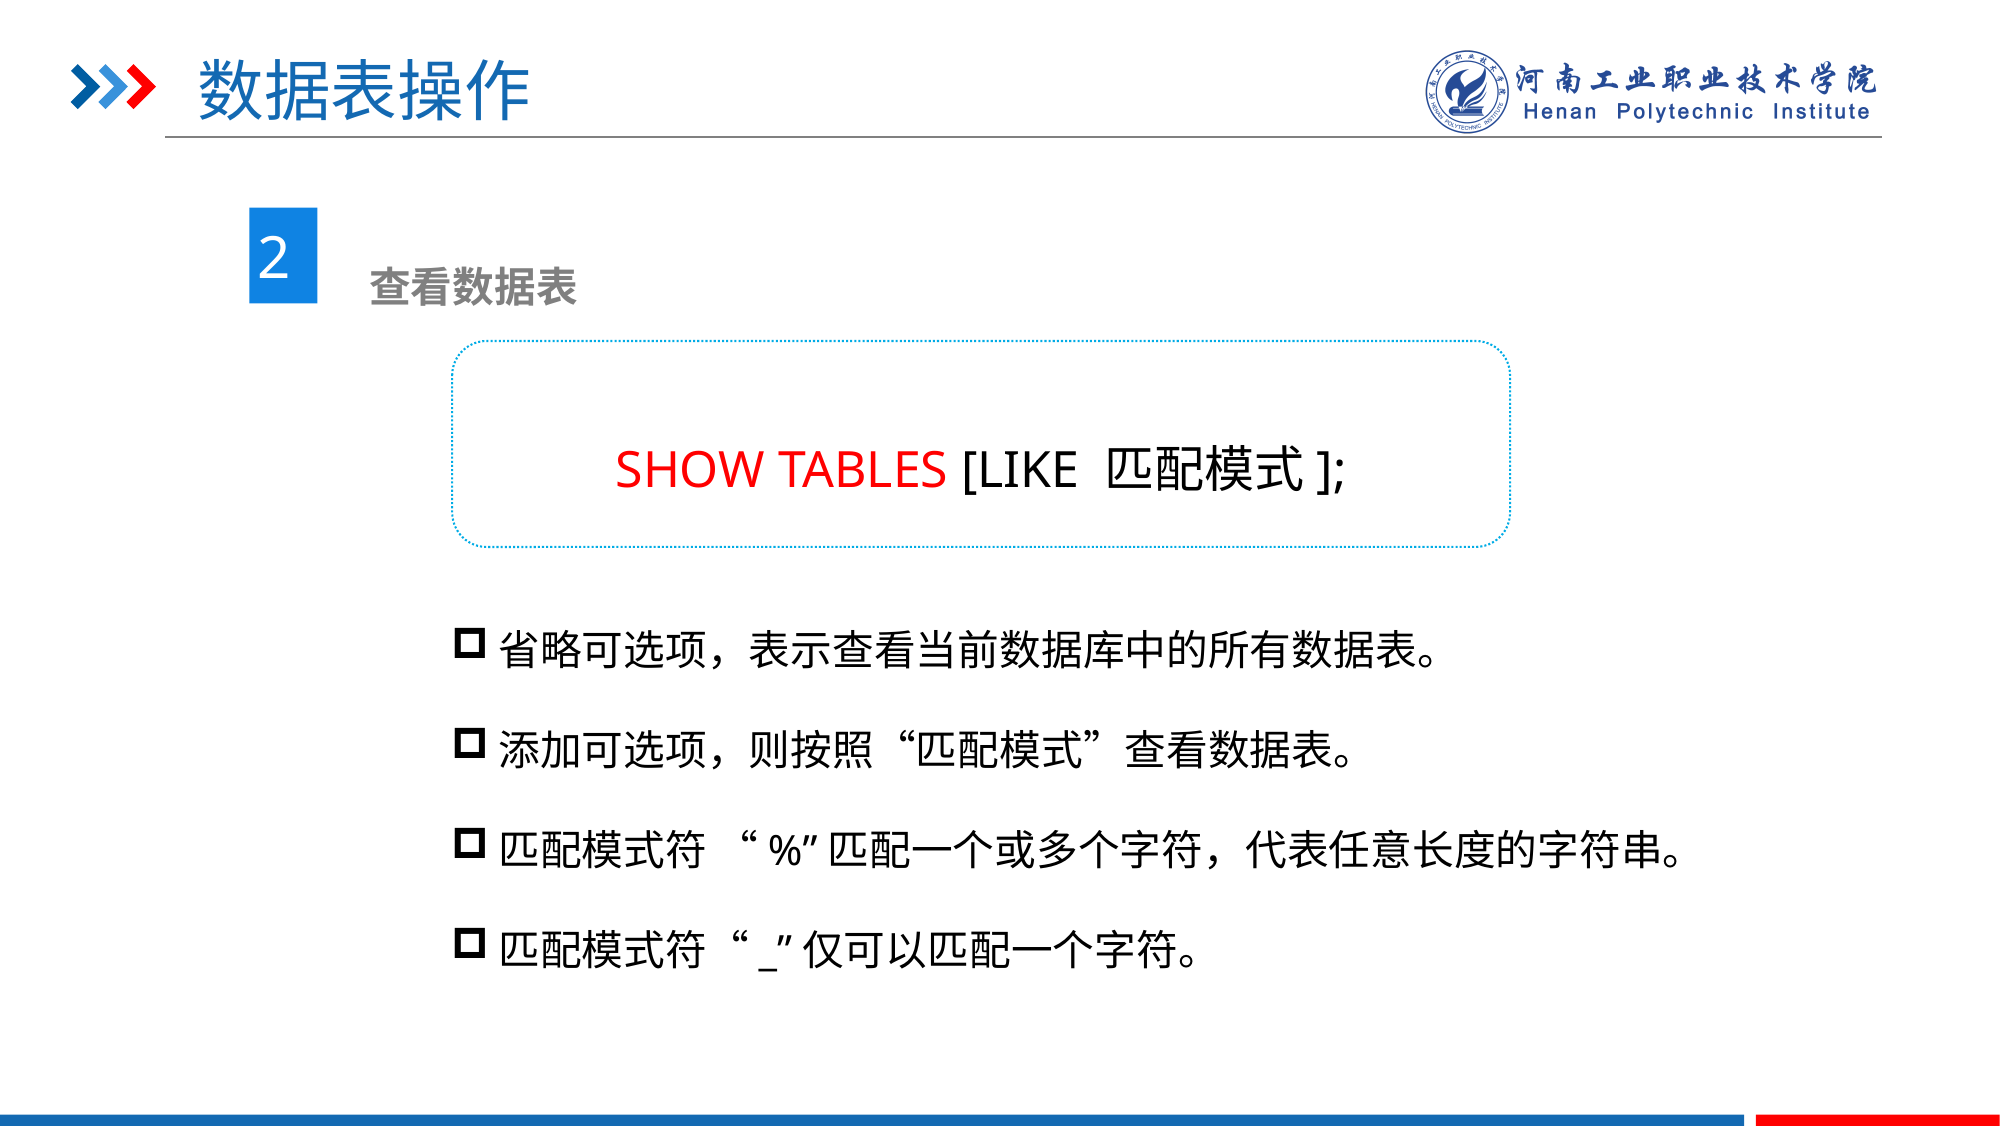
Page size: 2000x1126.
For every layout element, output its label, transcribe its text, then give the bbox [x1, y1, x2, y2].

text_box [452, 505, 1511, 547]
text_box 省略可选项，表示查看当前数据库中的所有数据表。 添加可选项，则按照“匹配模式”查看数据表。 匹配模式符 “%”匹配一个或多个字符，代表任意长度的字符串。 匹配模式符“_”仅可以匹配一个字符。 [436, 566, 1741, 982]
title 数据表操作 [177, 25, 952, 153]
text_box 查看数据表 [319, 245, 1092, 380]
text_box SHOW TABLES [LIKE 匹配模式]; [452, 400, 1511, 505]
picture [1407, 46, 1882, 140]
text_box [249, 207, 318, 304]
text_box [452, 340, 1511, 400]
